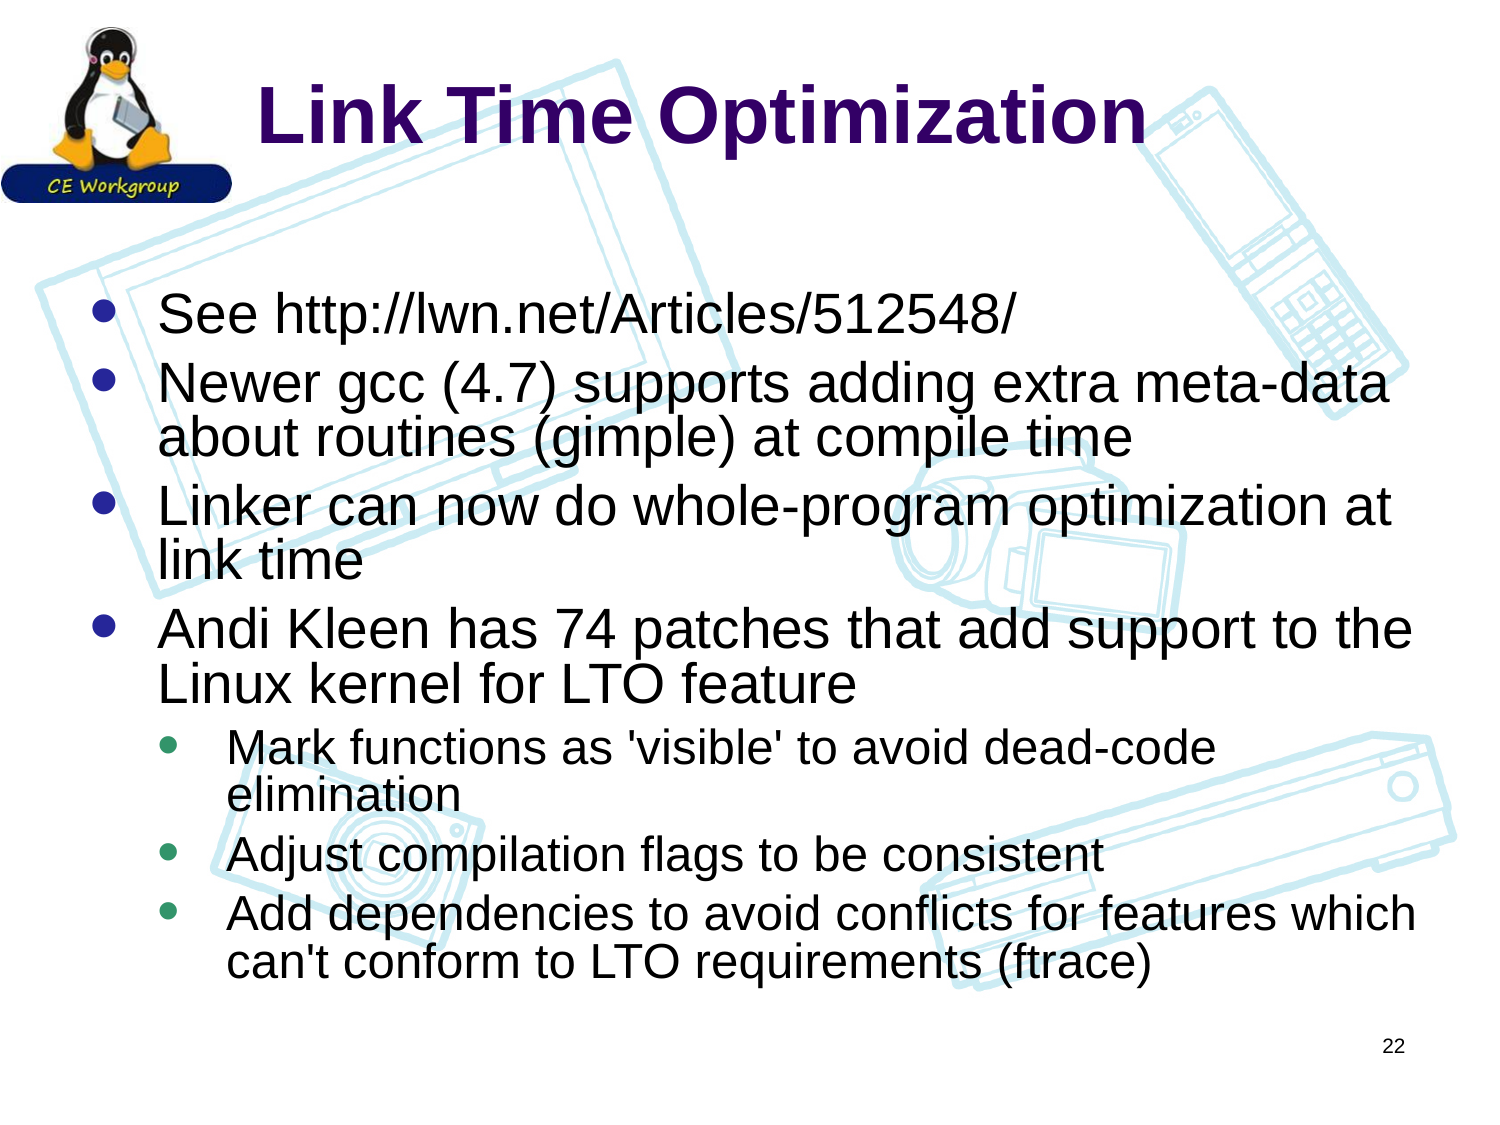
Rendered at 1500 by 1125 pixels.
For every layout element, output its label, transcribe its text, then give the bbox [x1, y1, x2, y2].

picture [0, 0, 1500, 1063]
title Link Time Optimization [242, 19, 1475, 227]
slide_number 22 [1074, 1025, 1420, 1096]
list See http://lwn.net/Articles/512548/ Newer gcc (4.7) supports adding extra meta-data about routines (gimple) at compile time Linker can now do whole-program optimization at link time Andi Kleen has 74 patches that add support to the Linux kernel for LTO feature Mark functions as 'visible' to avoid dead-code elimination Adjust compilation flags to be consistent Add dependencies to avoid conflicts for features which can't conform to LTO requirements (ftrace) [75, 282, 1450, 1001]
